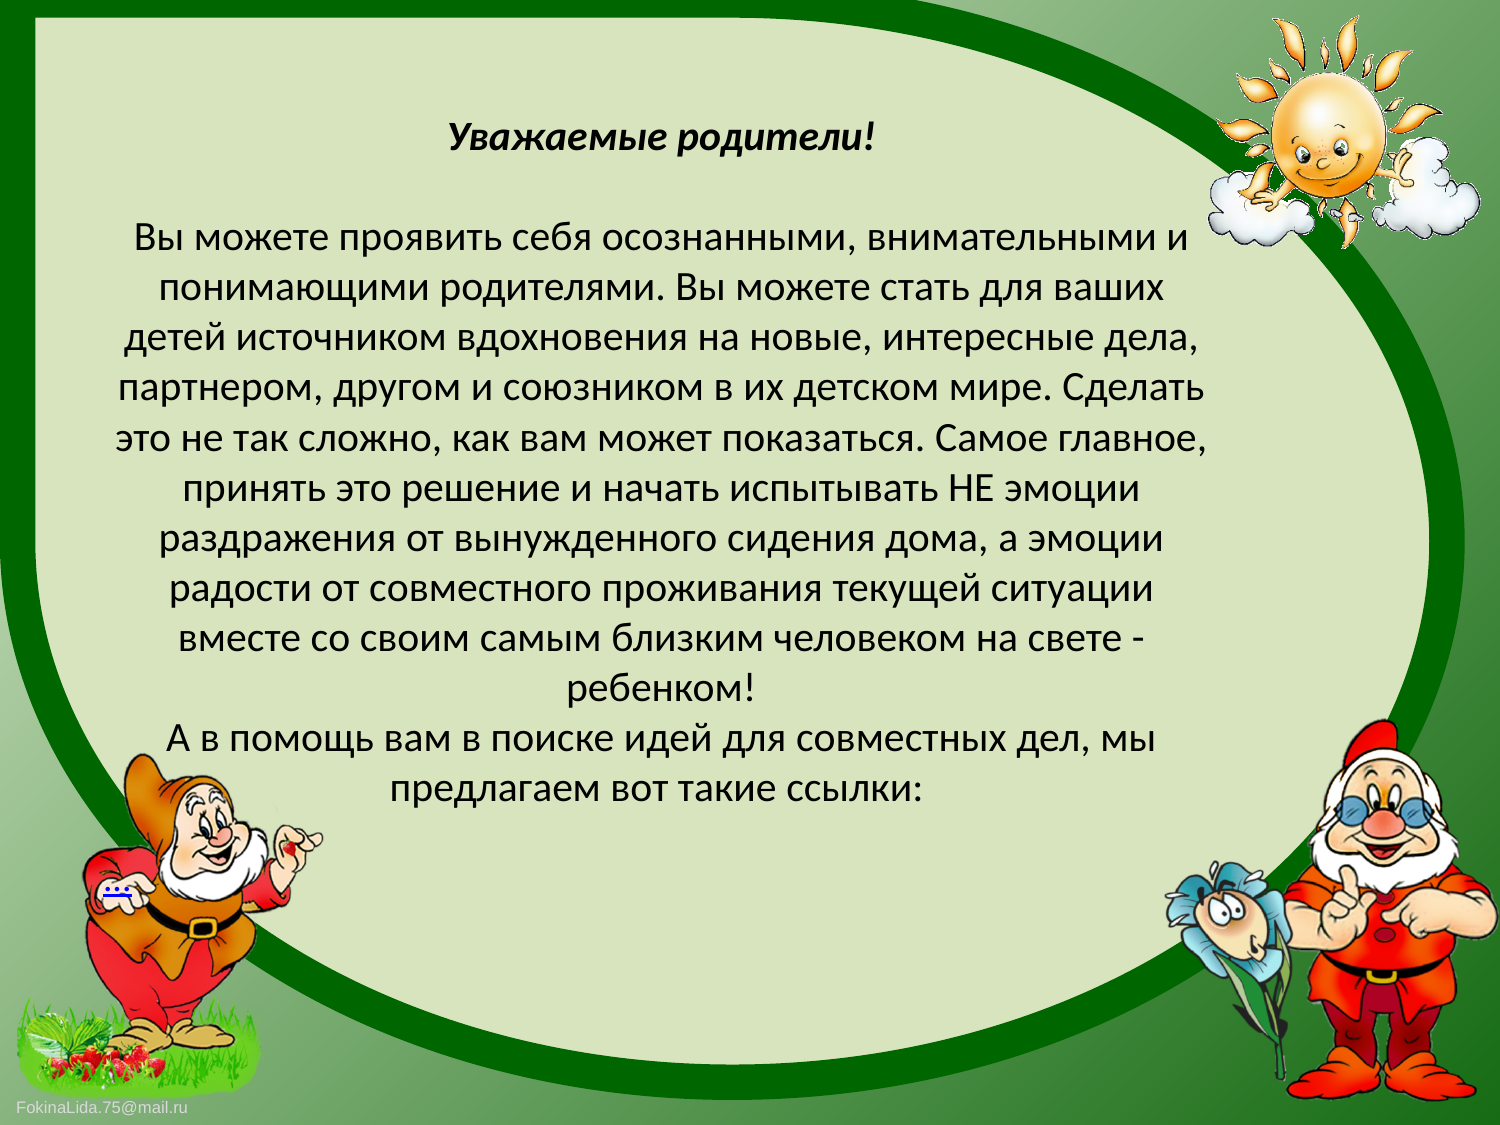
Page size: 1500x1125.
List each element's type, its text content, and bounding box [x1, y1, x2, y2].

picture [17, 751, 324, 1101]
text_box Уважаемые родители! Вы можете проявить себя осознанными, внимательными и понимающими родителями. Вы можете стать для ваших детей источником вдохновения на новые, интересные дела, партнером, другом и союзником в их детском мире. Сделать это не так сложно, как вам может показаться. Самое главное, принять это решение и начать испытывать НЕ эмоции раздражения от вынужденного сидения дома, а эмоции радости от совместного проживания текущей ситуации вместе со своим самым близким человеком на свете -ребенком! А в помощь вам в поиске идей для совместных дел, мы предлагаем вот такие ссылки: ... [88, 101, 1235, 907]
picture [1198, 0, 1500, 257]
picture [1163, 716, 1500, 1104]
